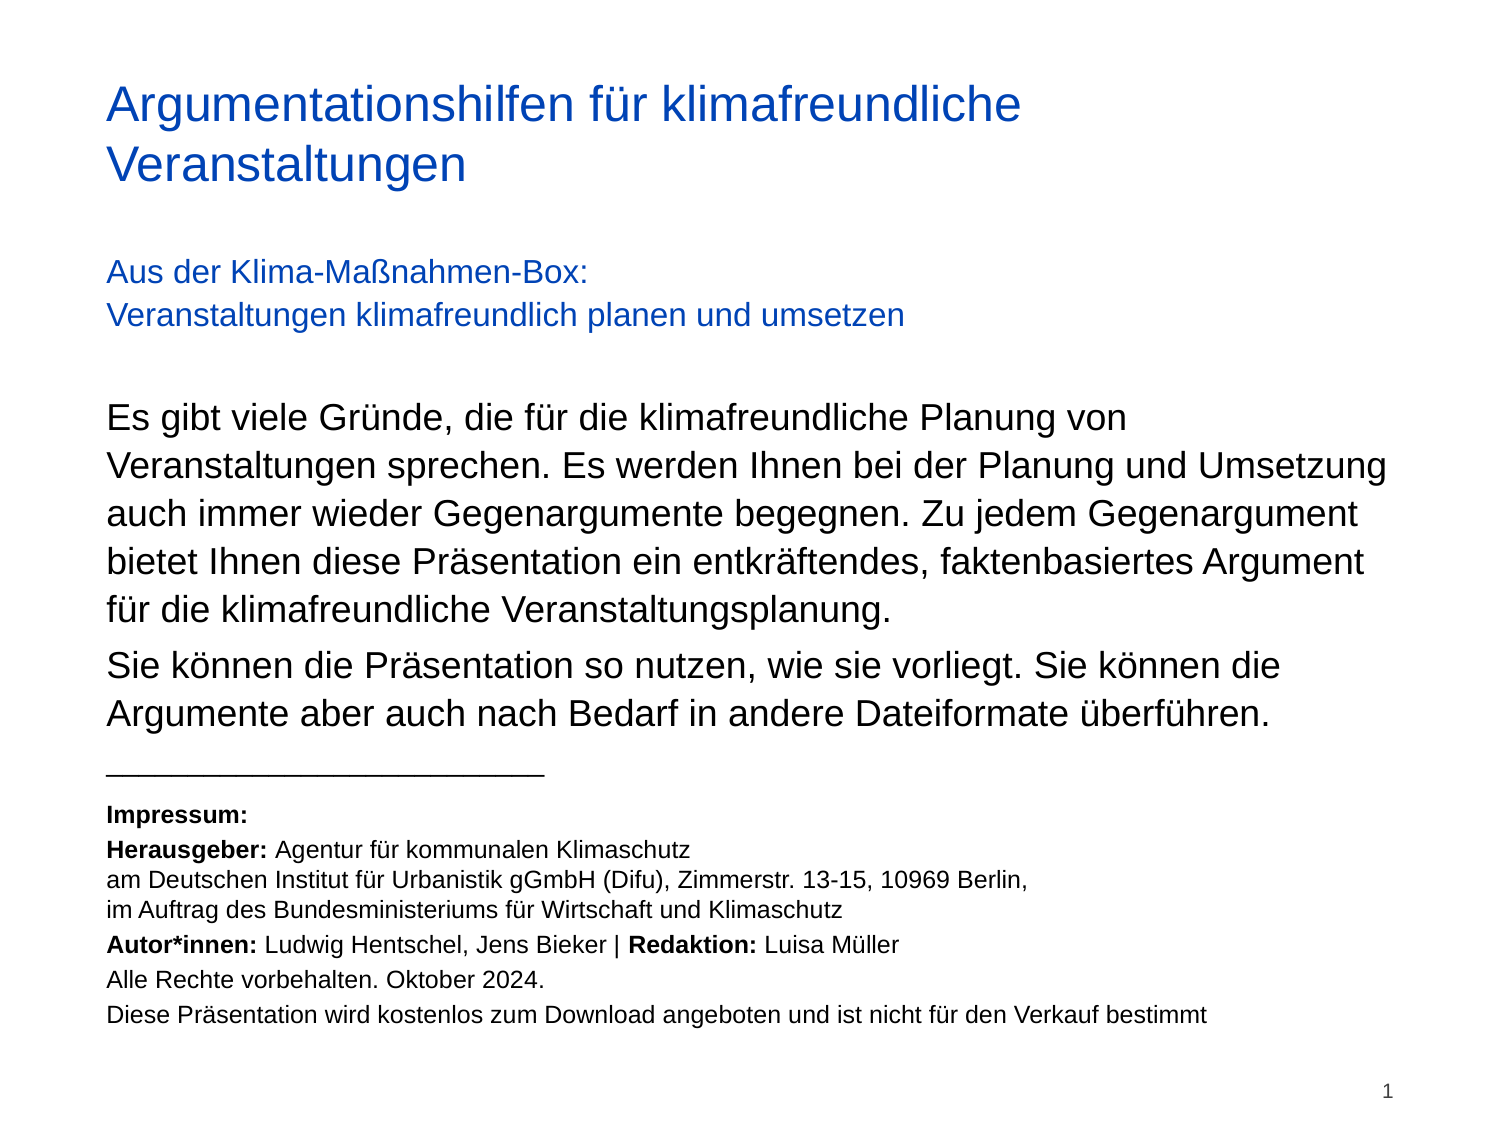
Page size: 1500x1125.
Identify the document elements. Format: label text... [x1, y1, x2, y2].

list Aus der Klima-Maßnahmen-Box: Veranstaltungen klimafreundlich planen und umsetzen Es gibt viele Gründe, die für die klimafreundliche Planung von Veranstaltungen sprechen. Es werden Ihnen bei der Planung und Umsetzung auch immer wieder Gegenargumente begegnen. Zu jedem Gegenargument bietet Ihnen diese Präsentation ein entkräftendes, faktenbasiertes Argument für die klimafreundliche Veranstaltungsplanung. Sie können die Präsentation so nutzen, wie sie vorliegt. Sie können die Argumente aber auch nach Bedarf in andere Dateiformate überführen. ___________________________ Impressum: Herausgeber: Agentur für kommunalen Klimaschutz am Deutschen Institut für Urbanistik gGmbH (Difu), Zimmerstr. 13-15, 10969 Berlin, im Auftrag des Bundesministeriums für Wirtschaft und Klimaschutz Autor*innen: Ludwig Hentschel, Jens Bieker | Redaktion: Luisa Müller Alle Rechte vorbehalten. Oktober 2024. Diese Präsentation wird kostenlos zum Download angeboten und ist nicht für den Verkauf bestimmt [106, 247, 1412, 1016]
title Argumentationshilfen für klimafreundliche Veranstaltungen [106, 71, 1247, 219]
